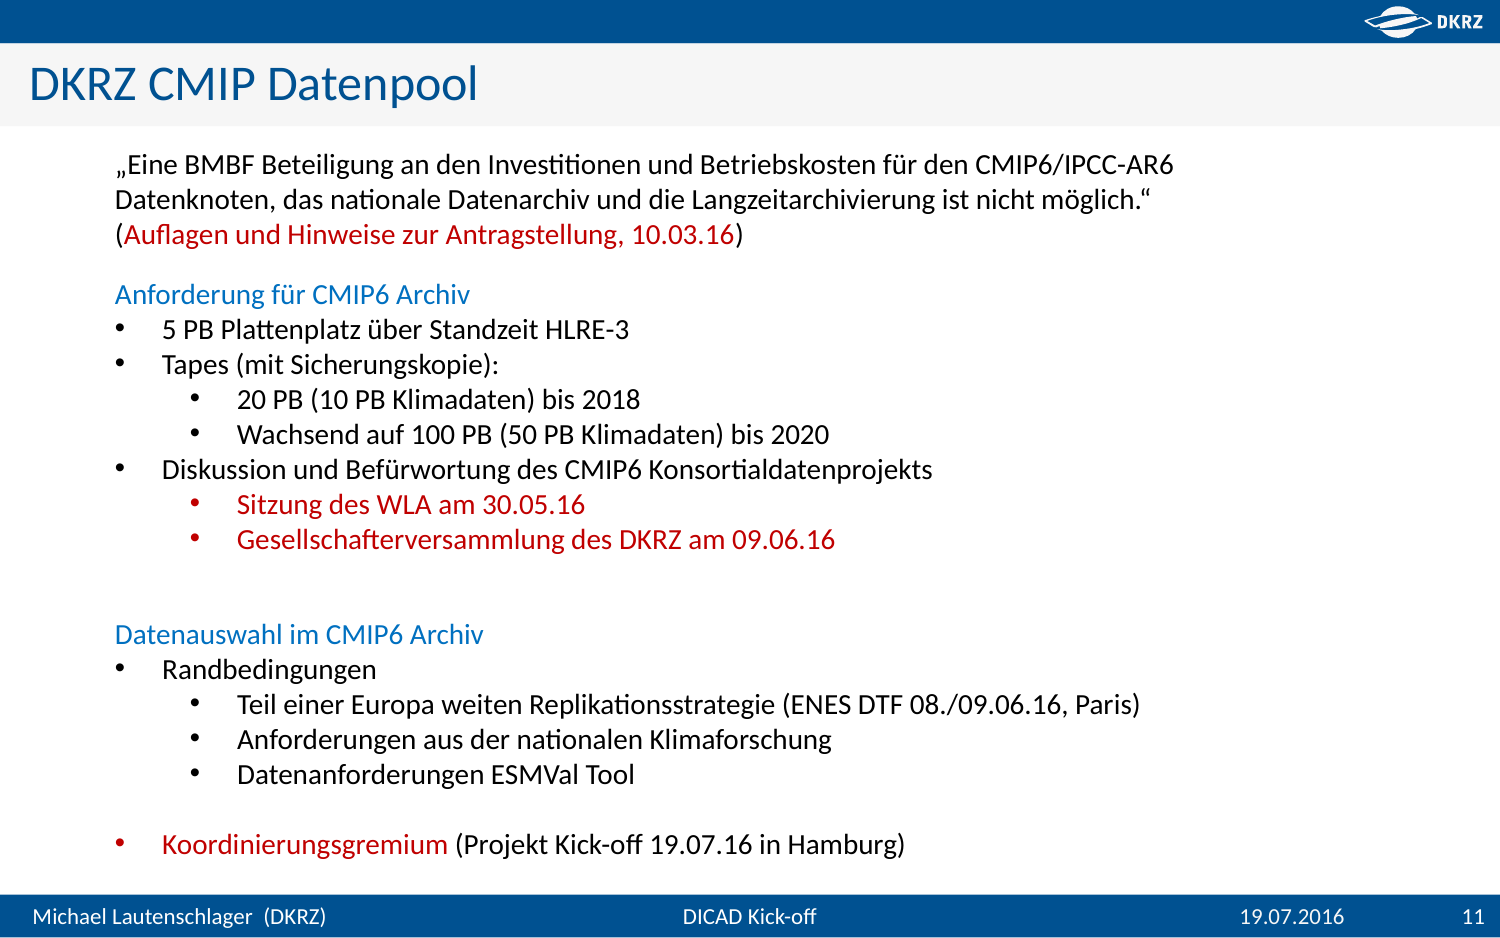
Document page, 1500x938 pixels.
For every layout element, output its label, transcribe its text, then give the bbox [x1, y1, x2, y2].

text_box Anforderung für CMIP6 Archiv 5 PB Plattenplatz über Standzeit HLRE-3 Tapes (mit Sicherungskopie): 20 PB (10 PB Klimadaten) bis 2018 Wachsend auf 100 PB (50 PB Klimadaten) bis 2020 Diskussion und Befürwortung des CMIP6 Konsortialdatenprojekts Sitzung des WLA am 30.05.16 Gesellschafterversammlung des DKRZ am 09.06.16 [100, 267, 963, 598]
footer DICAD Kick-off [324, 893, 1176, 938]
text_box „Eine BMBF Beteiligung an den Investitionen und Betriebskosten für den CMIP6/IPCC-AR6 Datenknoten, das nationale Datenarchiv und die Langzeitarchivierung ist nicht möglich.“ (Auflagen und Hinweise zur Antragstellung, 10.03.16) [100, 137, 1322, 258]
slide_number 11 [1376, 893, 1500, 938]
text_box Datenauswahl im CMIP6 Archiv Randbedingungen Teil einer Europa weiten Replikationsstrategie (ENES DTF 08./09.06.16, Paris) Anforderungen aus der nationalen Klimaforschung Datenanforderungen ESMVal Tool Koordinierungsgremium (Projekt Kick-off 19.07.16 in Hamburg) [100, 607, 1500, 868]
title DKRZ CMIP Datenpool [0, 43, 1500, 127]
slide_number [1187, 893, 1360, 938]
